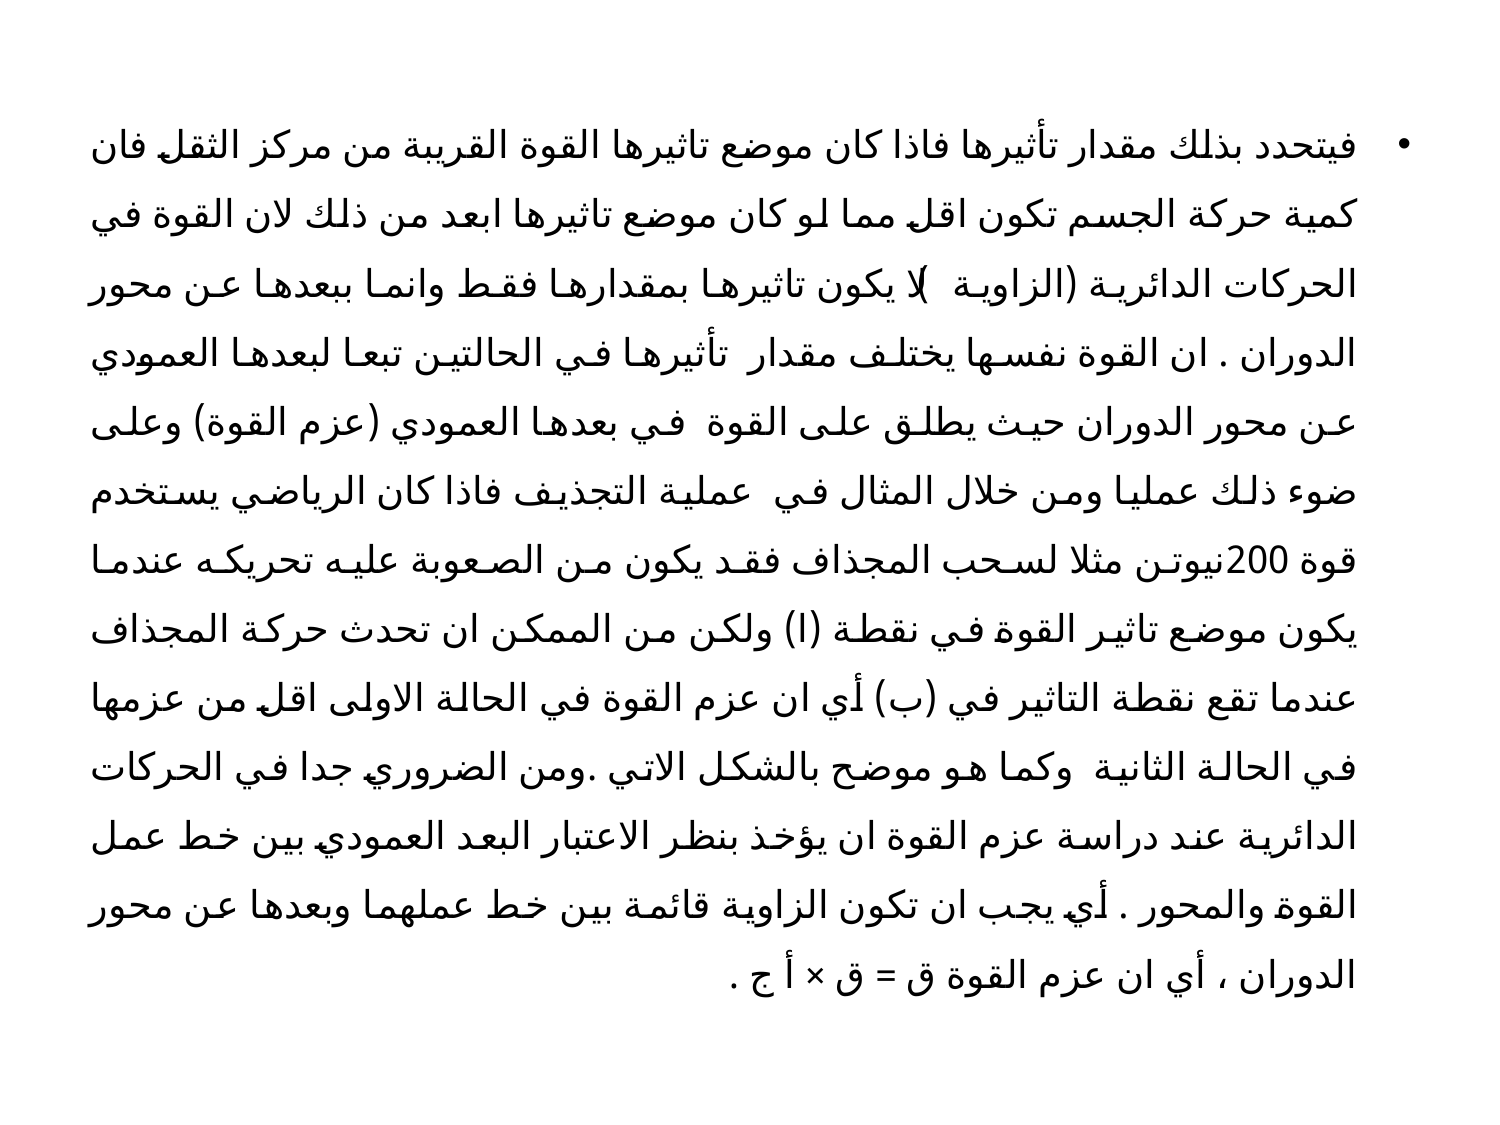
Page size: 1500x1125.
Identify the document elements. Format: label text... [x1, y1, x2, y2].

list فيتحدد بذلك مقدار تأثيرها فاذا كان موضع تاثيرها القوة القريبة من مركز الثقل فان كمية حركة الجسم تكون اقل مما لو كان موضع تاثيرها ابعد من ذلك لان القوة في الحركات الدائرية (الزاوية) لا يكون تاثيرها بمقدارها فقط وانما ببعدها عن محور الدوران . ان القوة نفسها يختلف مقدار تأثيرها في الحالتين تبعا لبعدها العمودي عن محور الدوران حيث يطلق على القوة في بعدها العمودي (عزم القوة) وعلى ضوء ذلك عمليا ومن خلال المثال في عملية التجذيف فاذا كان الرياضي يستخدم قوة 200نيوتن مثلا لسحب المجذاف فقد يكون من الصعوبة عليه تحريكه عندما يكون موضع تاثير القوة في نقطة (ا) ولكن من الممكن ان تحدث حركة المجذاف عندما تقع نقطة التاثير في (ب) أي ان عزم القوة في الحالة الاولى اقل من عزمها في الحالة الثانية وكما هو موضح بالشكل الاتي .ومن الضروري جدا في الحركات الدائرية عند دراسة عزم القوة ان يؤخذ بنظر الاعتبار البعد العمودي بين خط عمل القوة والمحور . أي يجب ان تكون الزاوية قائمة بين خط عملهما وبعدها عن محور الدوران ، أي ان عزم القوة ق = ق × أ ج . [75, 90, 1425, 1005]
